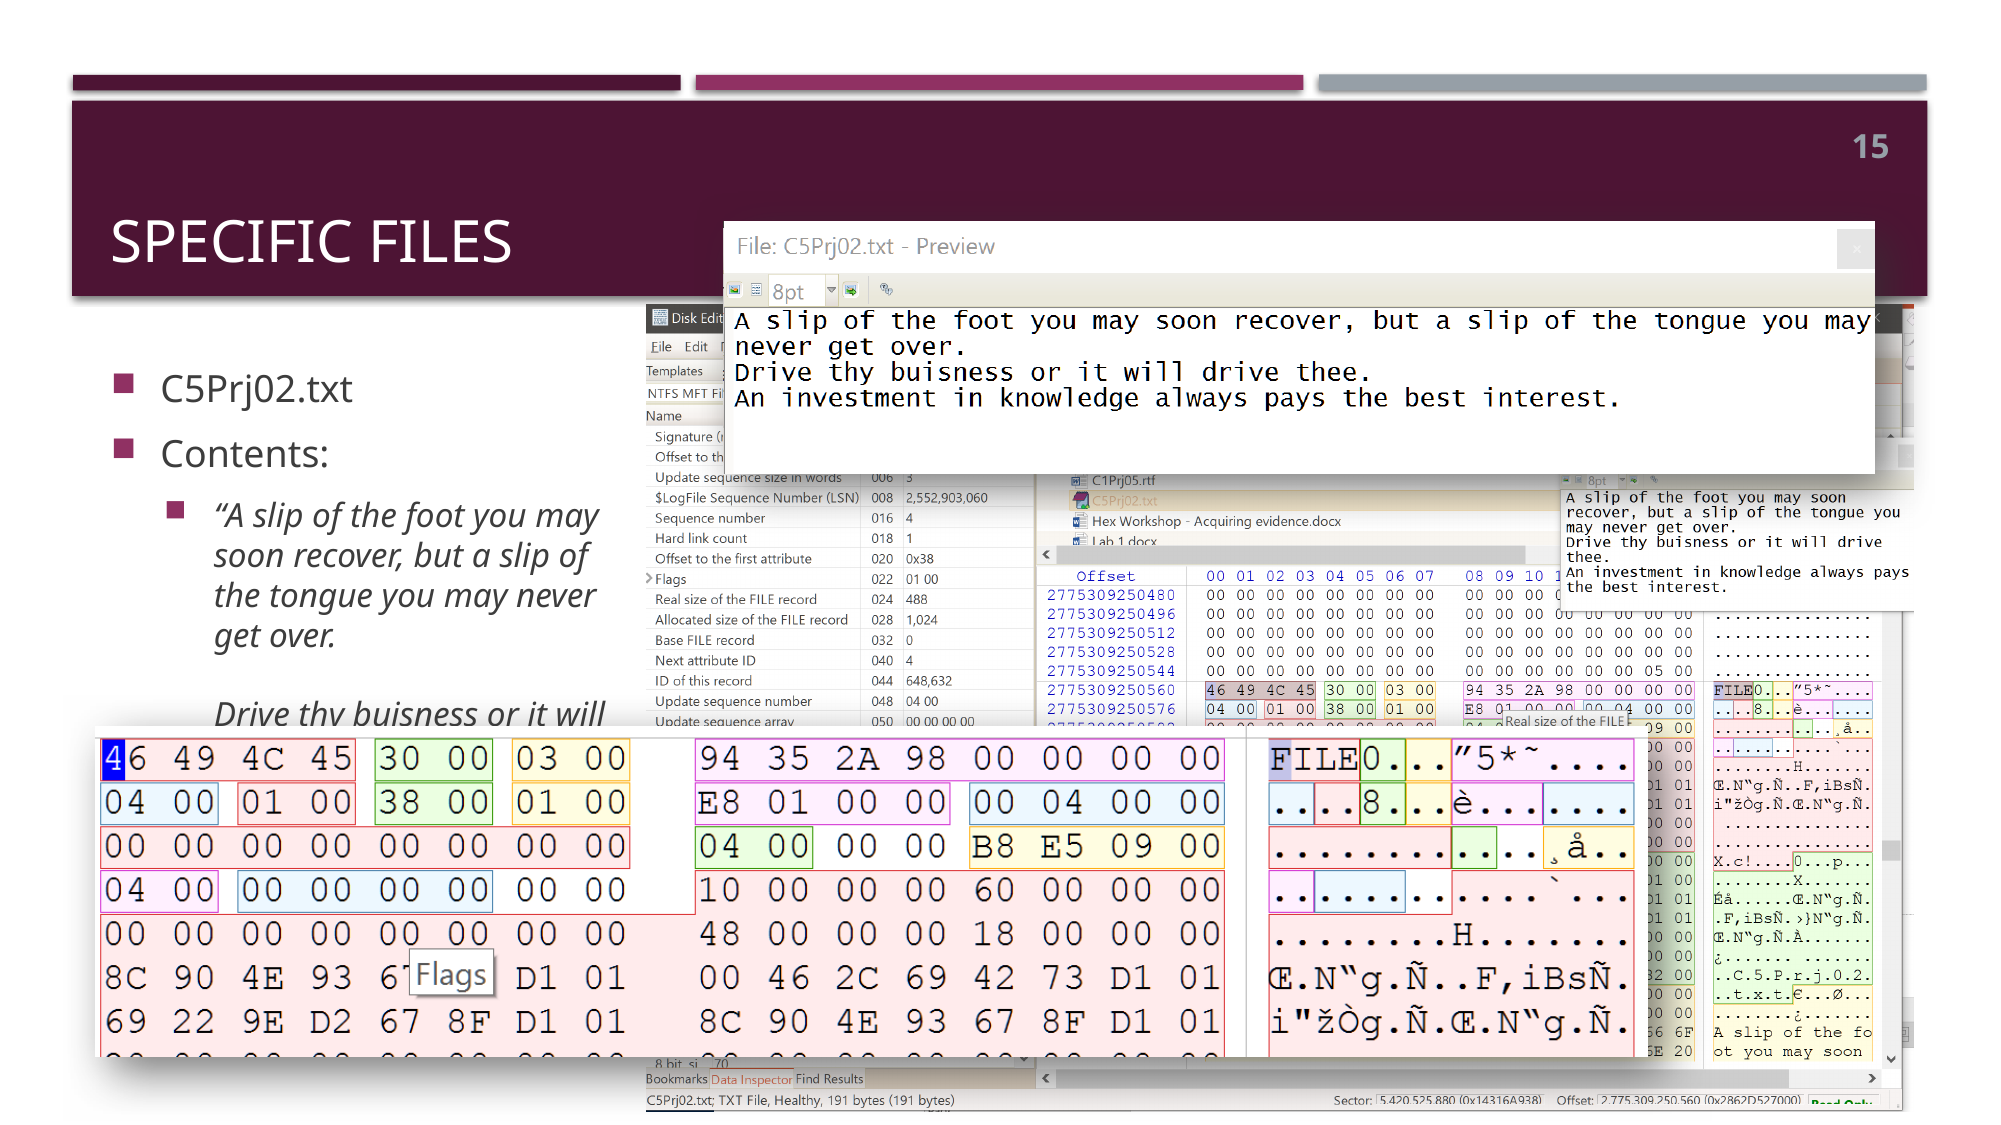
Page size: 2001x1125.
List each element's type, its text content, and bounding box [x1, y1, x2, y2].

list C5Prj02.txt Contents: “A slip of the foot you may soon recover, but a slip of the tongue you may never get over. Drive thy buisness or it will drive thee. An investment in knowledge always pays the best interest.” [95, 357, 640, 723]
picture [94, 220, 1914, 1113]
slide_number 15 [1732, 117, 1905, 178]
title specific files [95, 115, 1905, 282]
